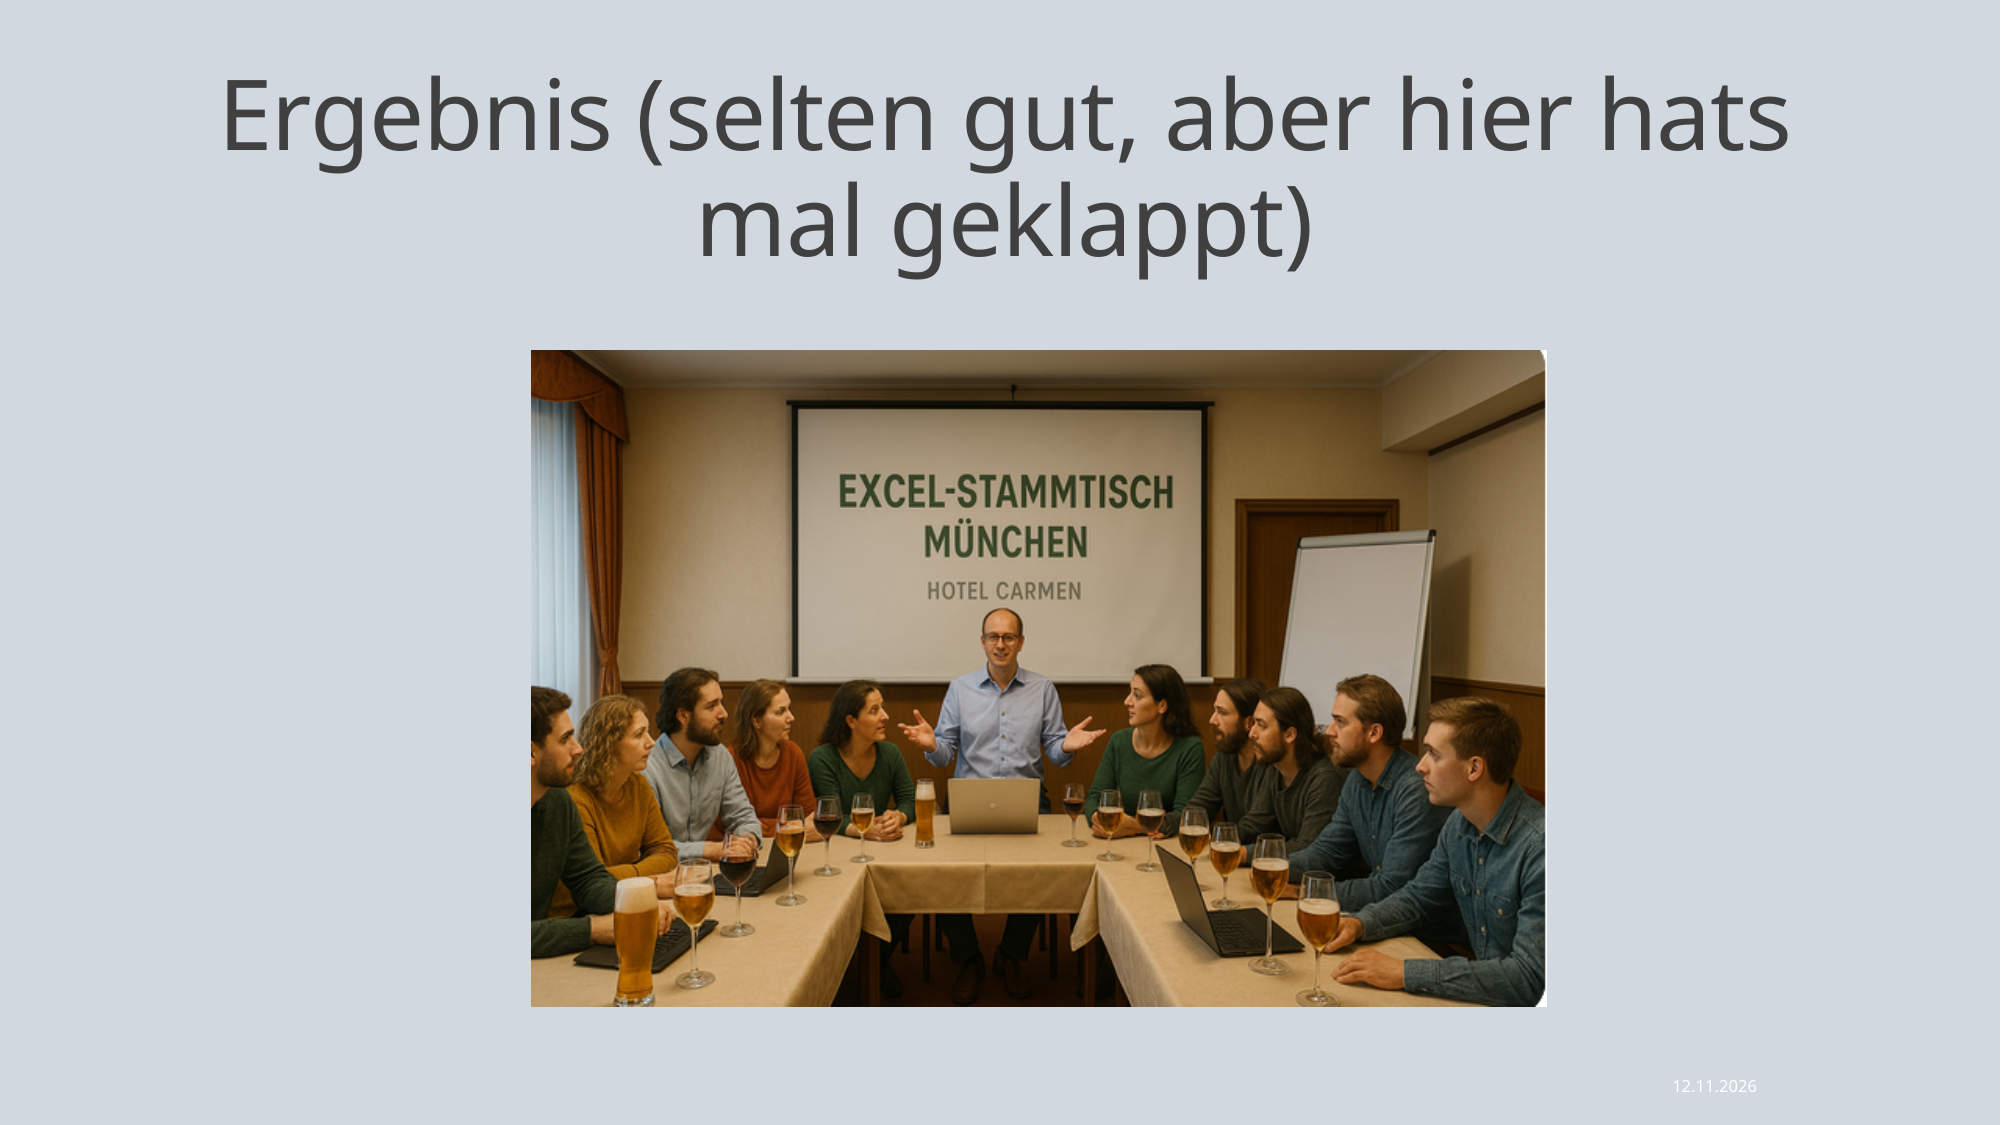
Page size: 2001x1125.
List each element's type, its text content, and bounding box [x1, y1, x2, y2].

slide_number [1348, 1057, 1773, 1118]
picture [530, 349, 1547, 1007]
title Ergebnis (selten gut, aber hier hats mal geklappt) [180, 47, 1830, 285]
